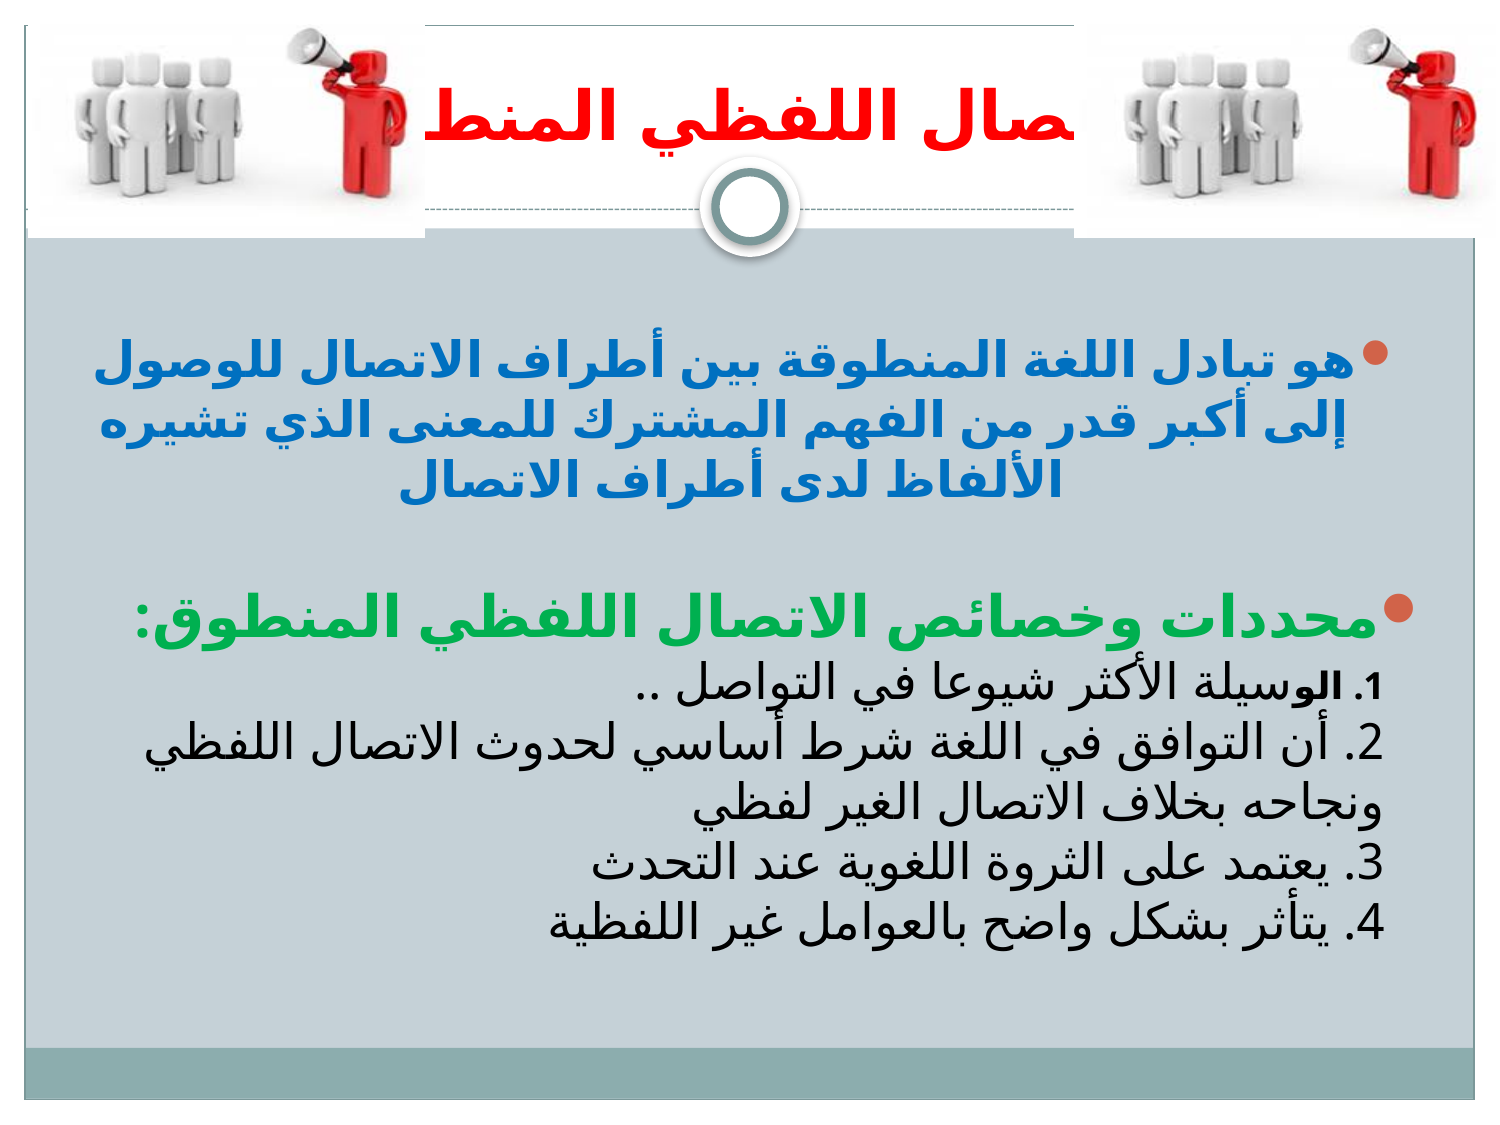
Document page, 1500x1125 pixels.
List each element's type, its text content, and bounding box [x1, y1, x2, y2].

title الاتصال اللفظي المنطوق [431, 37, 1067, 162]
picture [1074, 24, 1496, 238]
picture [28, 24, 426, 238]
list هو تبادل اللغة المنطوقة بين أطراف الاتصال للوصول إلى أكبر قدر من الفهم المشترك للمعنى الذي تشيره الألفاظ لدى أطراف الاتصال محددات وخصائص الاتصال اللفظي المنطوق: 1. الوسيلة الأكثر شيوعا في التواصل .. 2. أن التوافق في اللغة شرط أساسي لحدوث الاتصال اللفظي ونجاحه بخلاف الاتصال الغير لفظي 3. يعتمد على الثروة اللغوية عند التحدث 4. يتأثر بشكل واضح بالعوامل غير اللفظية [49, 250, 1445, 1001]
